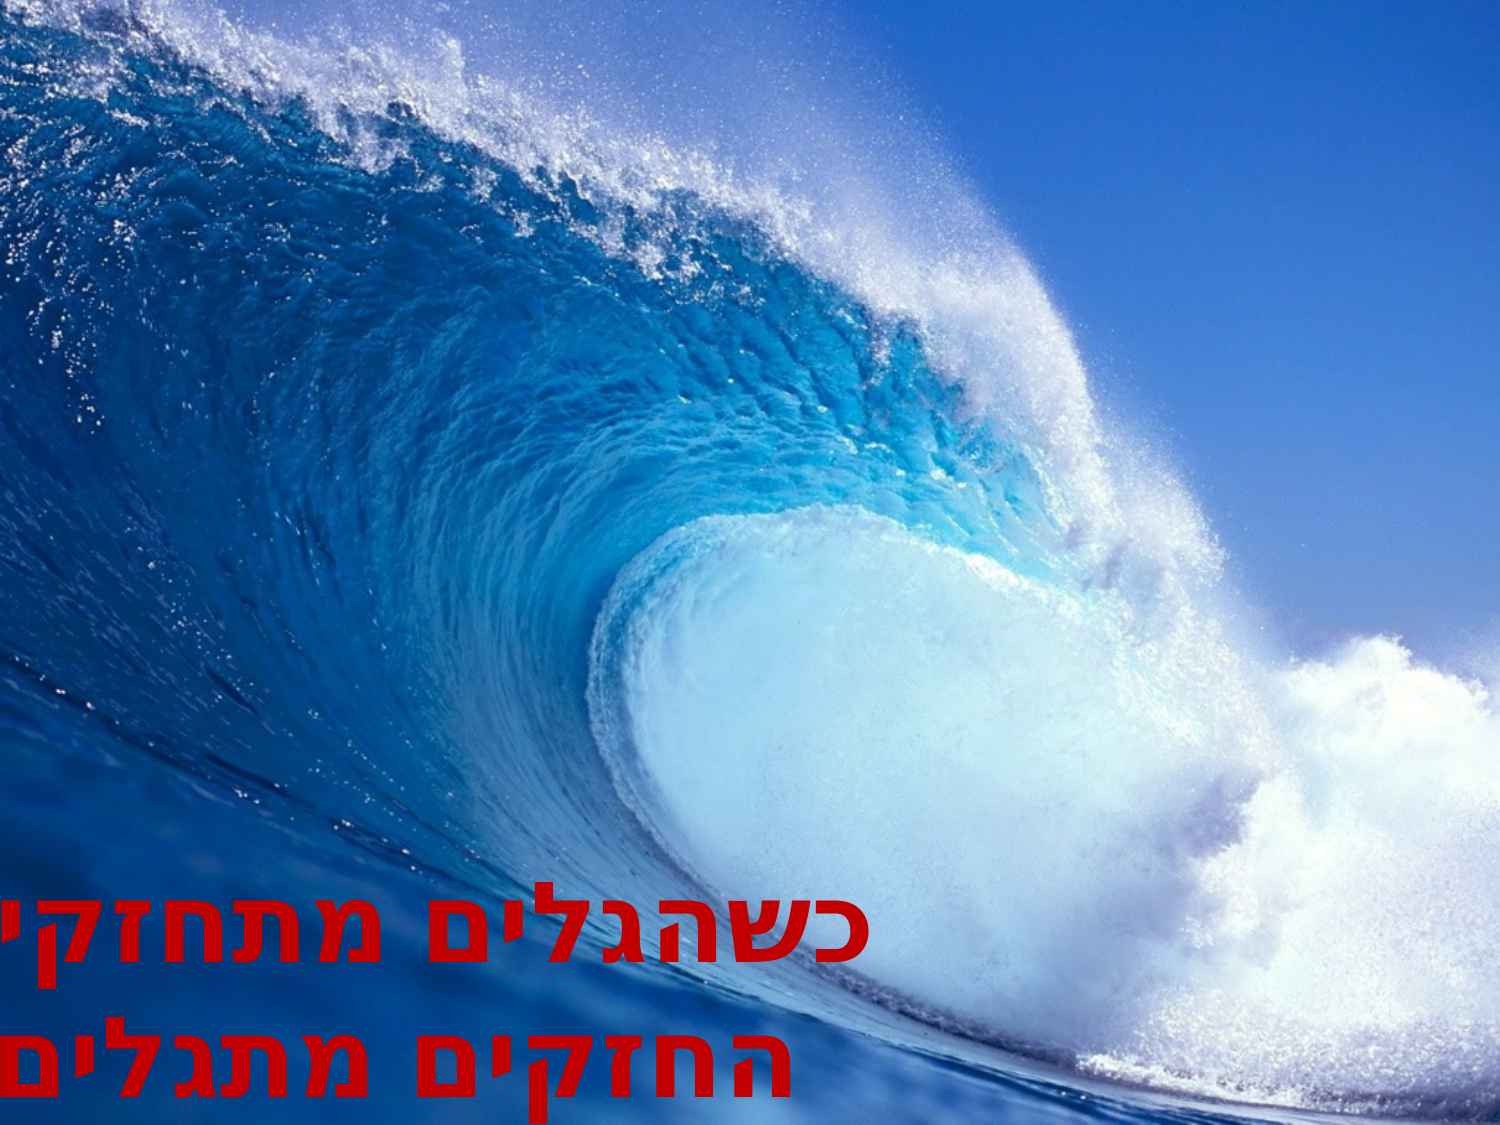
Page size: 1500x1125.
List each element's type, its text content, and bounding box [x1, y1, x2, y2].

title כשהגלים מתחזקים החזקים מתגלים [0, 864, 1034, 1106]
picture [0, 0, 1500, 1125]
